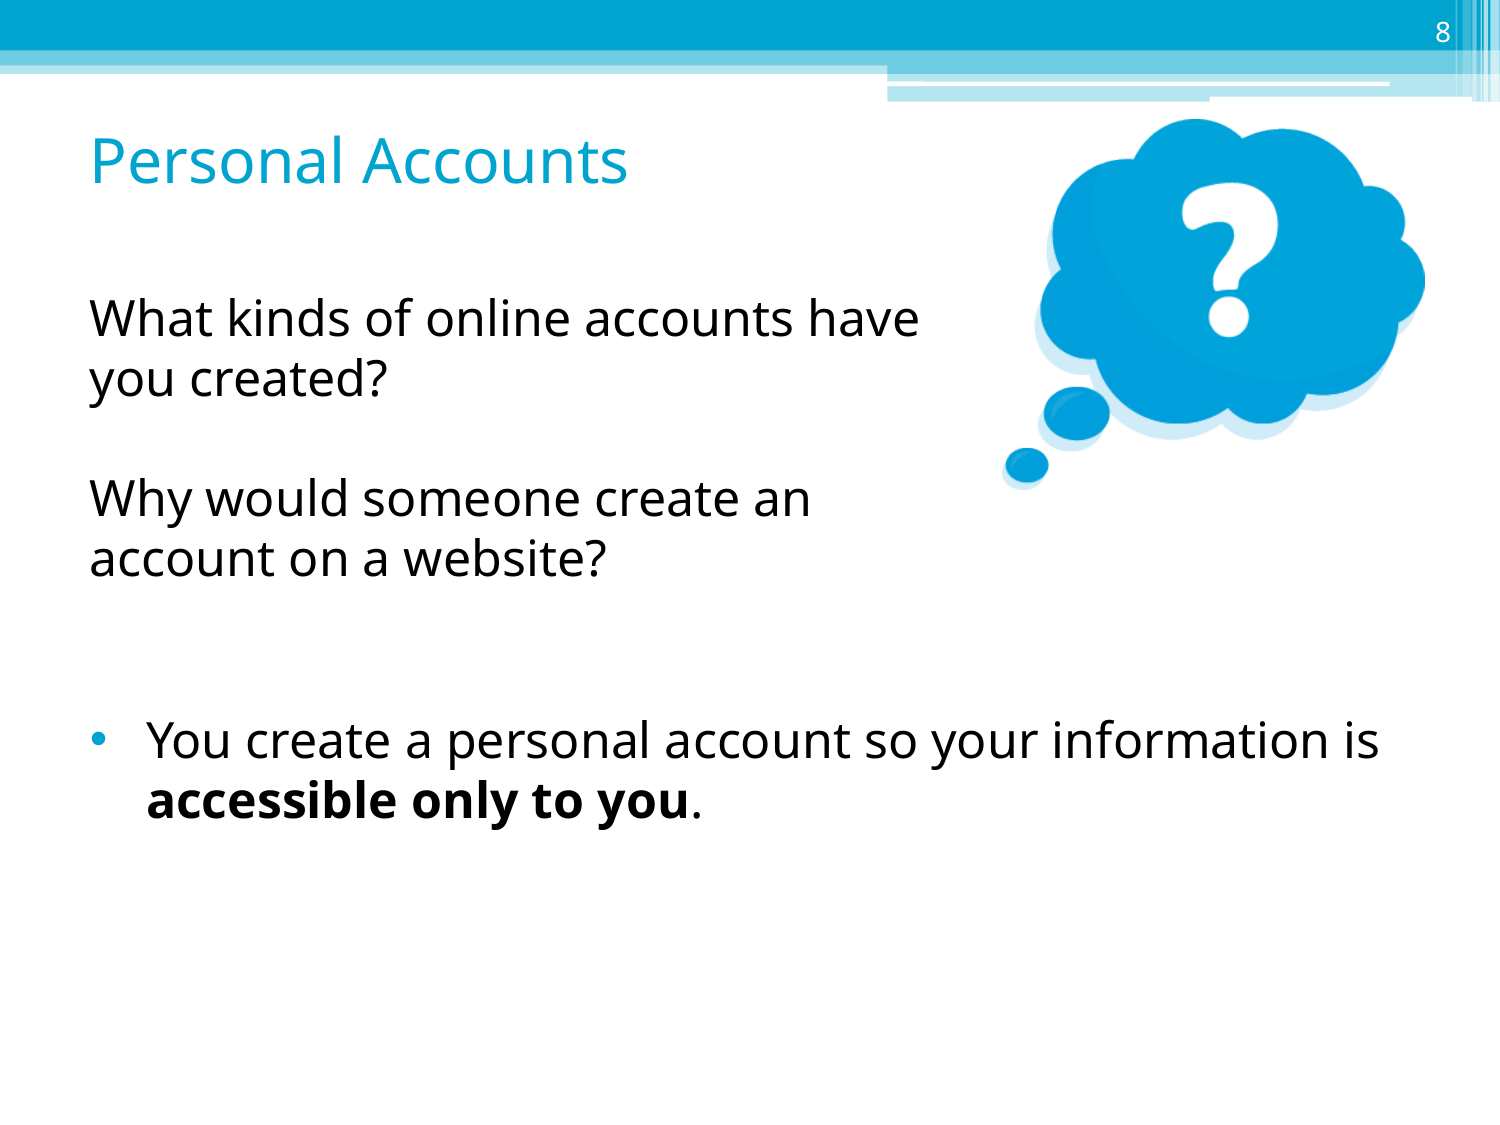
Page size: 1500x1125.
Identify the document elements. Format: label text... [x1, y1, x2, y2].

slide_number 8 [1341, 0, 1466, 61]
picture [1209, 297, 1249, 337]
picture [1001, 119, 1425, 490]
title Personal Accounts [75, 71, 1425, 247]
text_box What kinds of online accounts have you created? Why would someone create an account on a website? [75, 279, 946, 595]
picture [1182, 183, 1278, 291]
text_box You create a personal account so your information is accessible only to you. [75, 700, 1454, 836]
picture [1204, 119, 1425, 274]
